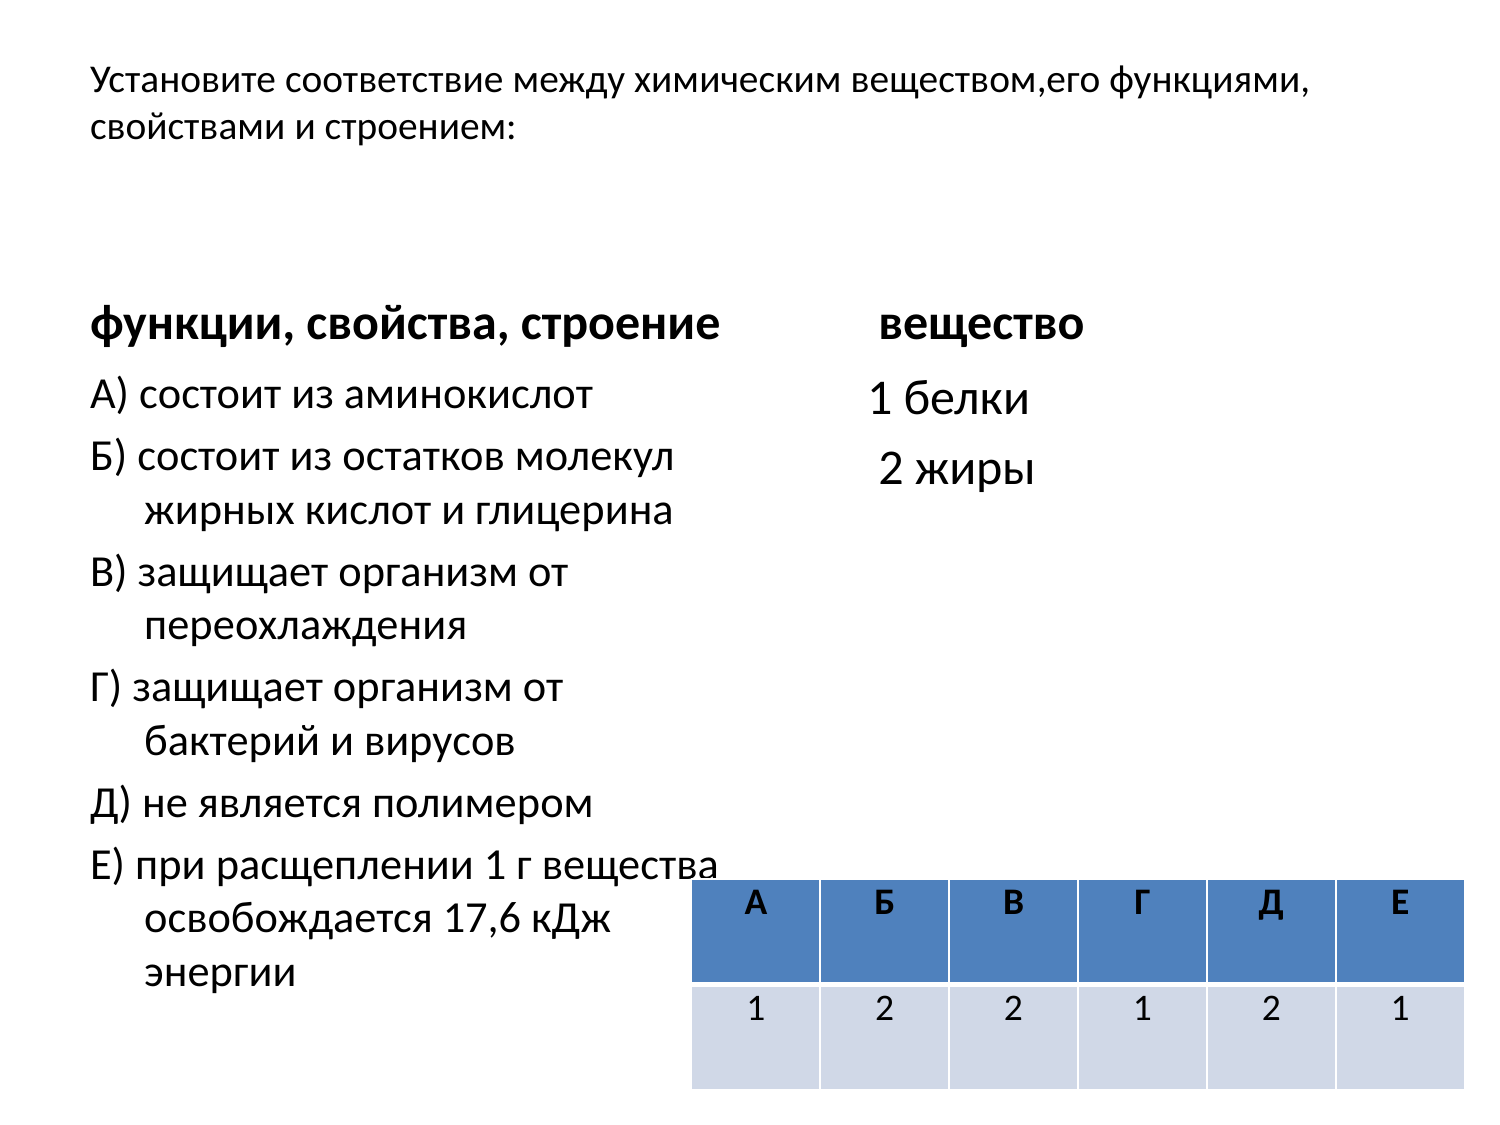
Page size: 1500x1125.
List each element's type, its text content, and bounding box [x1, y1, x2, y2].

table_header Г [1079, 880, 1206, 982]
table_header В [950, 880, 1077, 982]
table_cell 1 [1337, 987, 1464, 1089]
table_header Е [1337, 880, 1464, 982]
list функции, свойства, строение [75, 251, 738, 356]
title Установите соответствие между химическим веществом,его функциями, свойствами и строением: [75, 45, 1425, 233]
list А) состоит из аминокислот Б) состоит из остатков молекул жирных кислот и глицерина В) защищает организм от переохлаждения Г) защищает организм от бактерий и вирусов Д) не является полимером Е) при расщеплении 1 г вещества освобождается 17,6 кДж энергии [75, 356, 738, 1005]
table_cell 2 [950, 987, 1077, 1089]
table_header А [692, 880, 819, 982]
table_header Б [821, 880, 948, 982]
table_cell 2 [821, 987, 948, 1089]
table_header Д [1208, 880, 1335, 982]
table_cell 2 [1208, 987, 1335, 1089]
list 1 белки 2 жиры [761, 356, 1425, 878]
table_cell 1 [1079, 987, 1206, 1089]
list вещество [761, 251, 1425, 356]
table_cell 1 [692, 987, 819, 1089]
